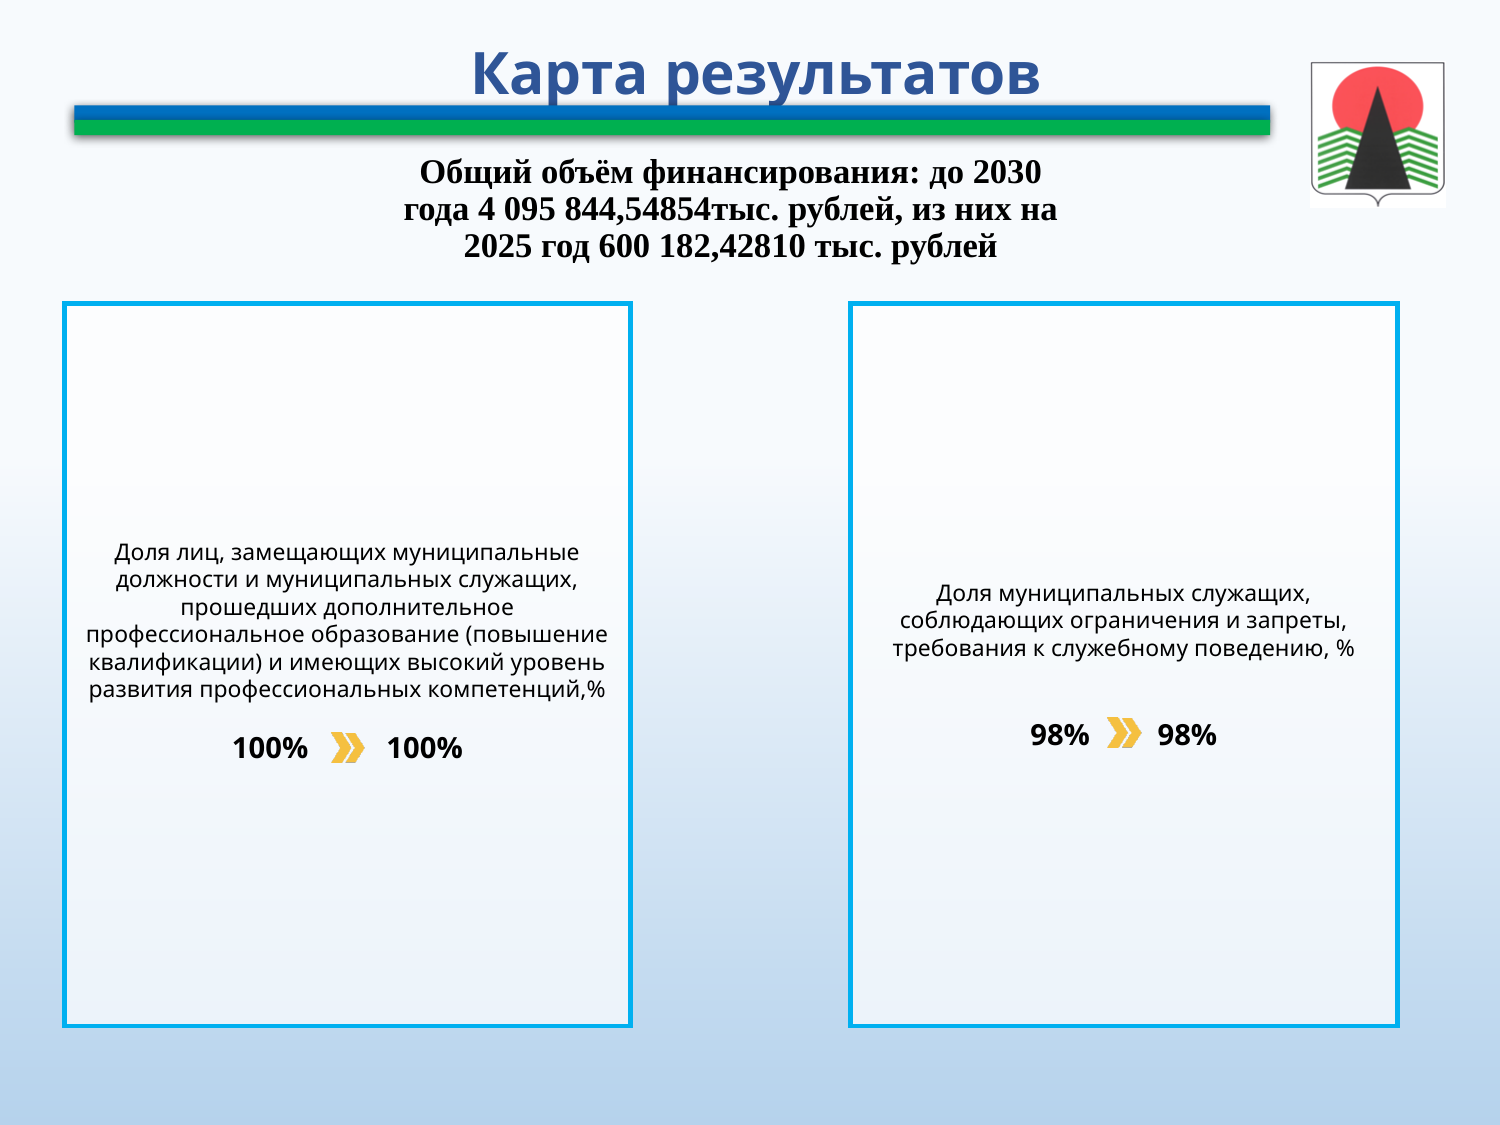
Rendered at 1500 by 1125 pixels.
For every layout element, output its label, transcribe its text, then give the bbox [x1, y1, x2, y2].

text_box Доля муниципальных служащих, соблюдающих ограничения и запреты, требования к служебному поведению, % 98% 98% [850, 303, 1398, 1027]
title Карта результатов [455, 35, 1221, 100]
picture [1310, 61, 1446, 208]
picture [1106, 717, 1142, 748]
text_box Доля лиц, замещающих муниципальные должности и муниципальных служащих, прошедших дополнительное профессиональное образование (повышение квалификации) и имеющих высокий уровень развития профессиональных компетенций,% 100% 100% [63, 303, 632, 1027]
subtitle Общий объём финансирования: до 2030 года 4 095 844,54854тыс. рублей, из них на 2025 год 600 182,42810 тыс. рублей [385, 146, 1076, 304]
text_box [74, 105, 1271, 135]
picture [330, 732, 365, 763]
